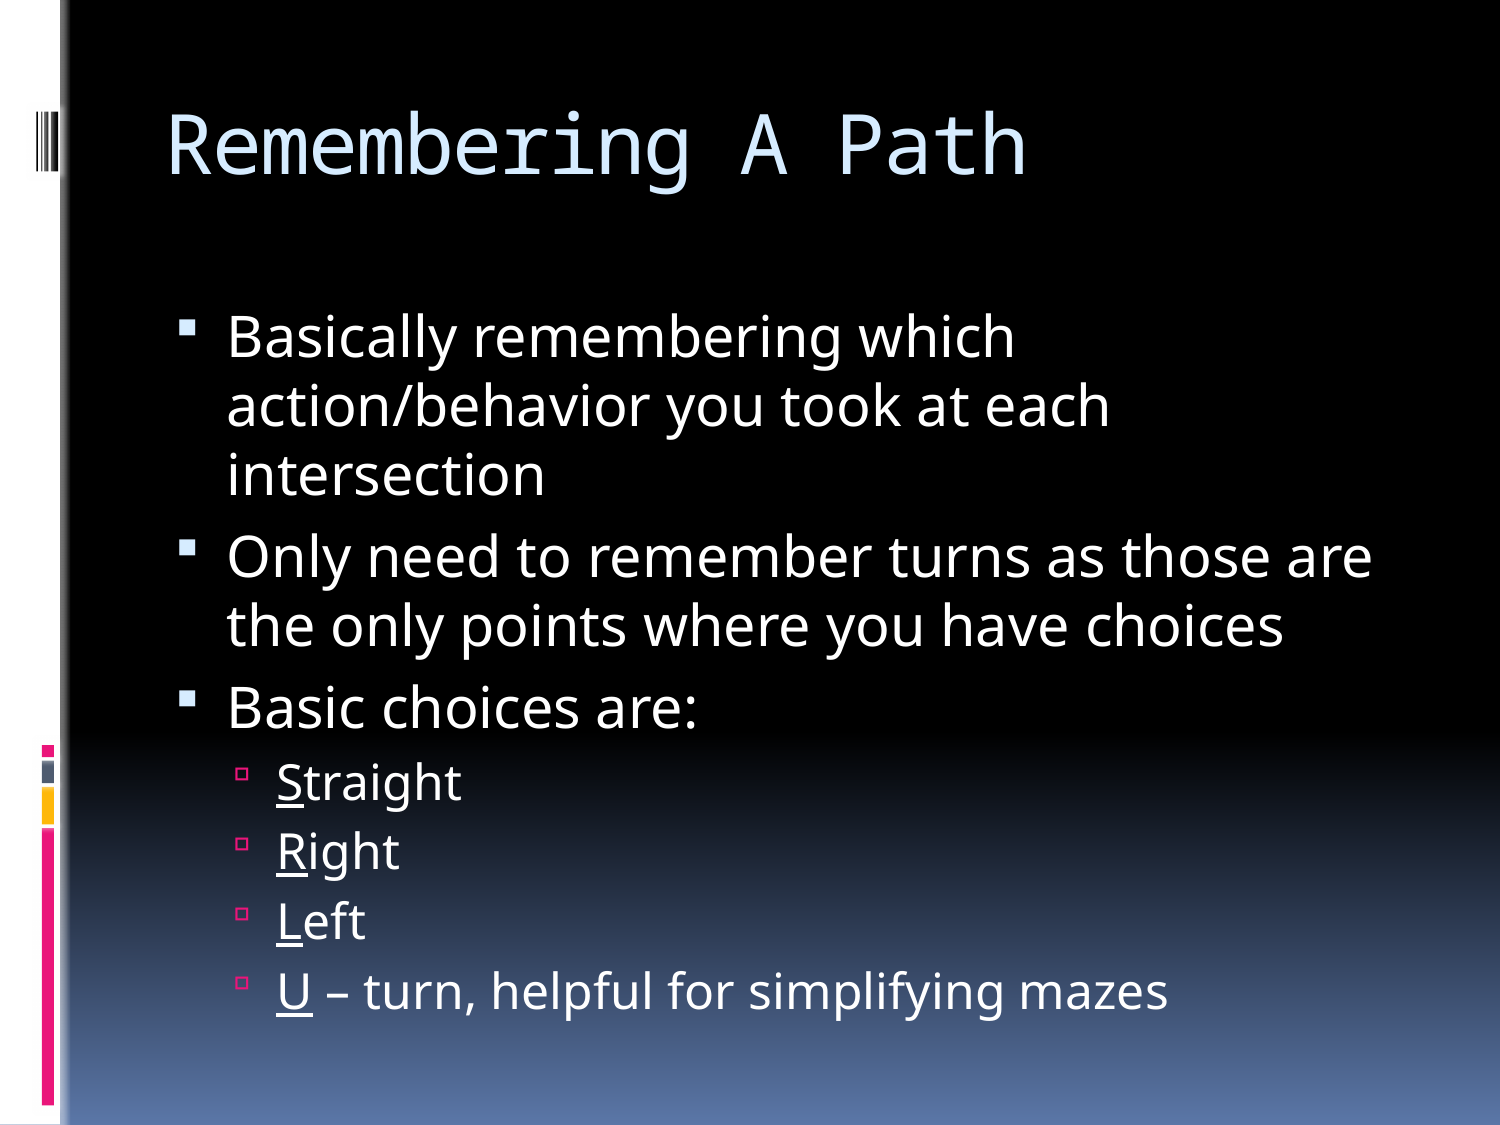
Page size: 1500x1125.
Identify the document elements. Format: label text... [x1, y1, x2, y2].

list Basically remembering which action/behavior you took at each intersection Only need to remember turns as those are the only points where you have choices Basic choices are: Straight Right Left U – turn, helpful for simplifying mazes [150, 292, 1425, 1043]
title Remembering A Path [150, 83, 1425, 234]
